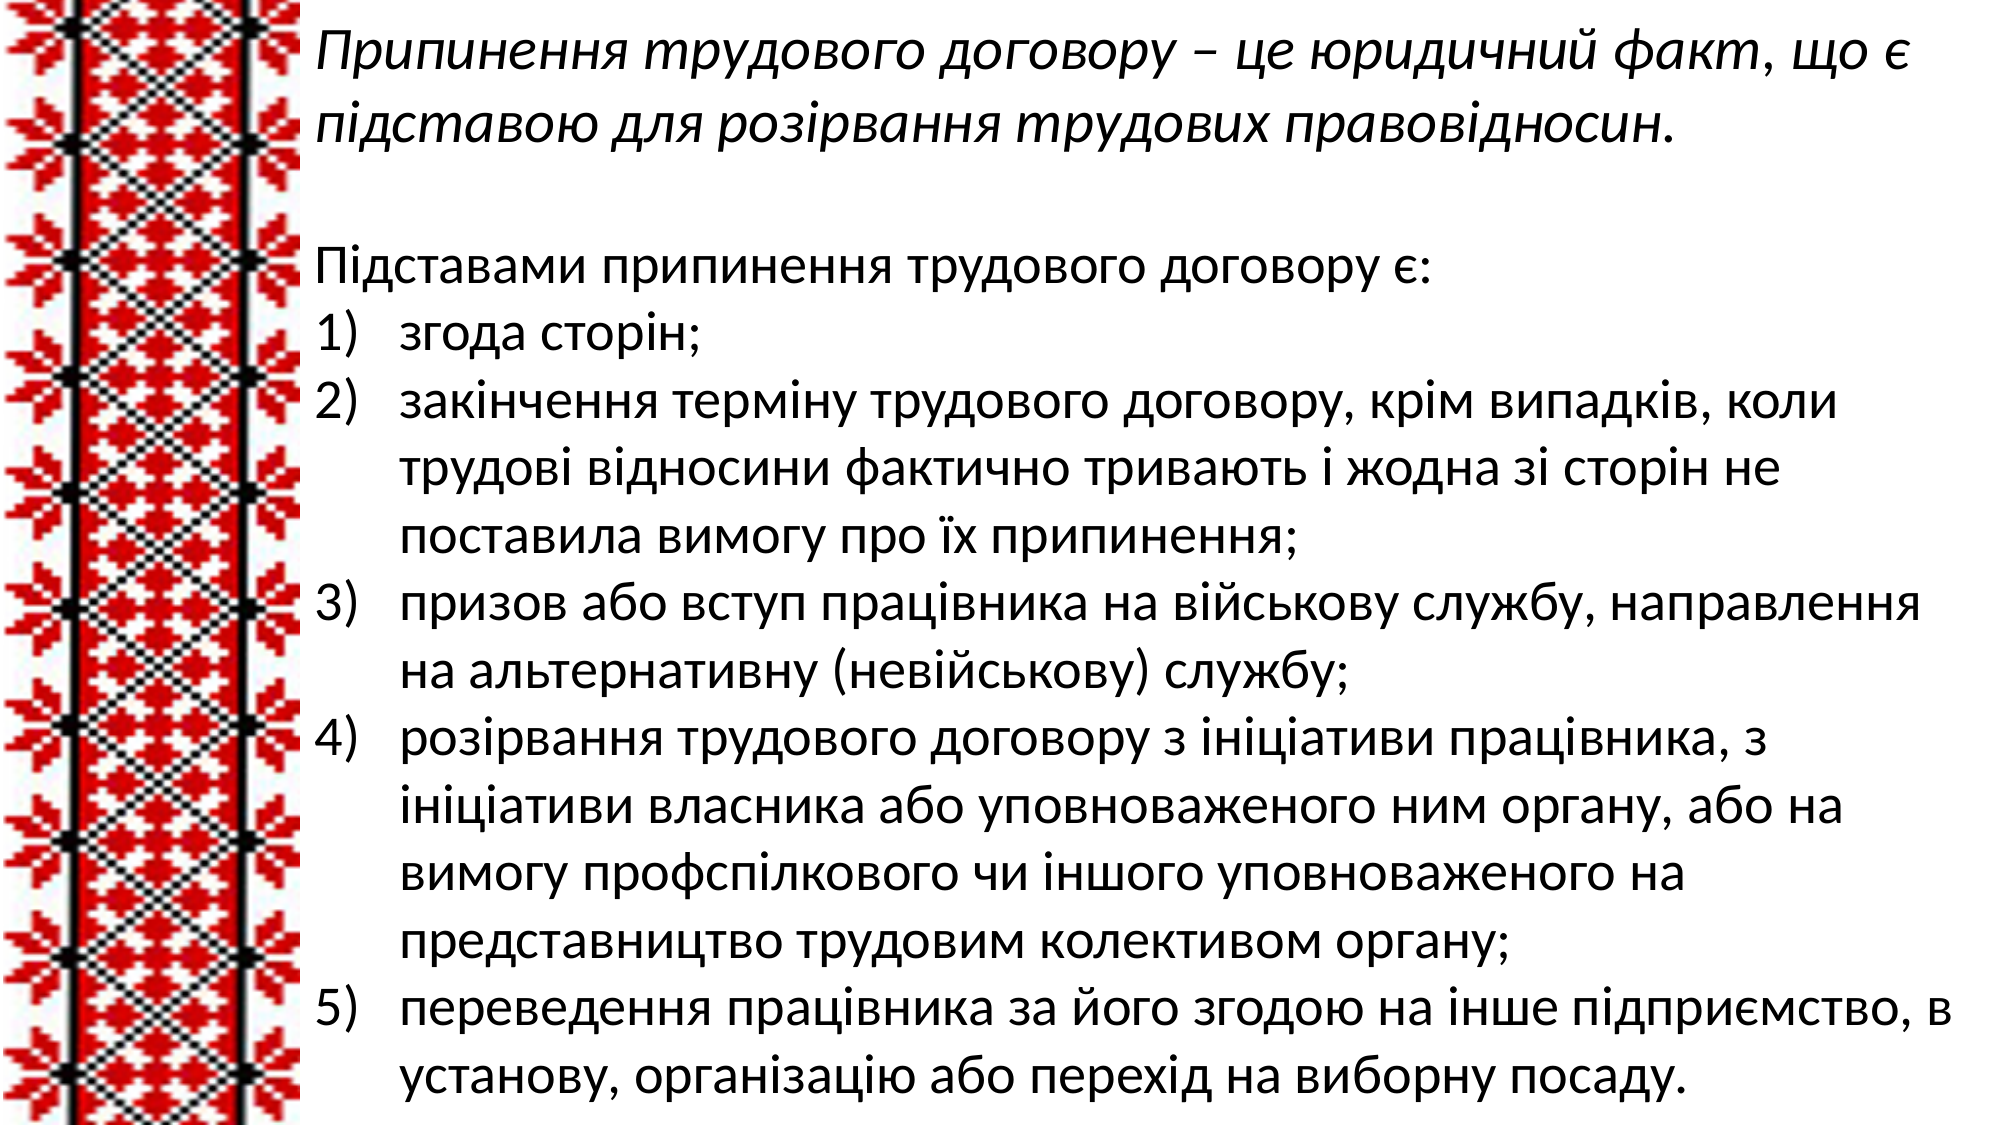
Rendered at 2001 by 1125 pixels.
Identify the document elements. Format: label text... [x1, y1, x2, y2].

text_box Припинення трудового договору – це юридичний факт, що є підставою для розірвання трудових правовідносин. Підставами припинення трудового договору є: згода сторін; закінчення терміну трудового договору, крім випадків, коли трудові відносини фактично тривають і жодна зі сторін не поставила вимогу про їх припинення; призов або вступ працівника на військову службу, направлення на альтернативну (невійськову) службу; розірвання трудового договору з ініціативи працівника, з ініціативи власника або уповноваженого ним органу, або на вимогу профспілкового чи іншого уповноваженого на представництво трудовим колективом органу; переведення працівника за його згодою на інше підприємство, в установу, організацію або перехід на виборну посаду. [300, 2, 1969, 1112]
picture [3, 0, 300, 1125]
